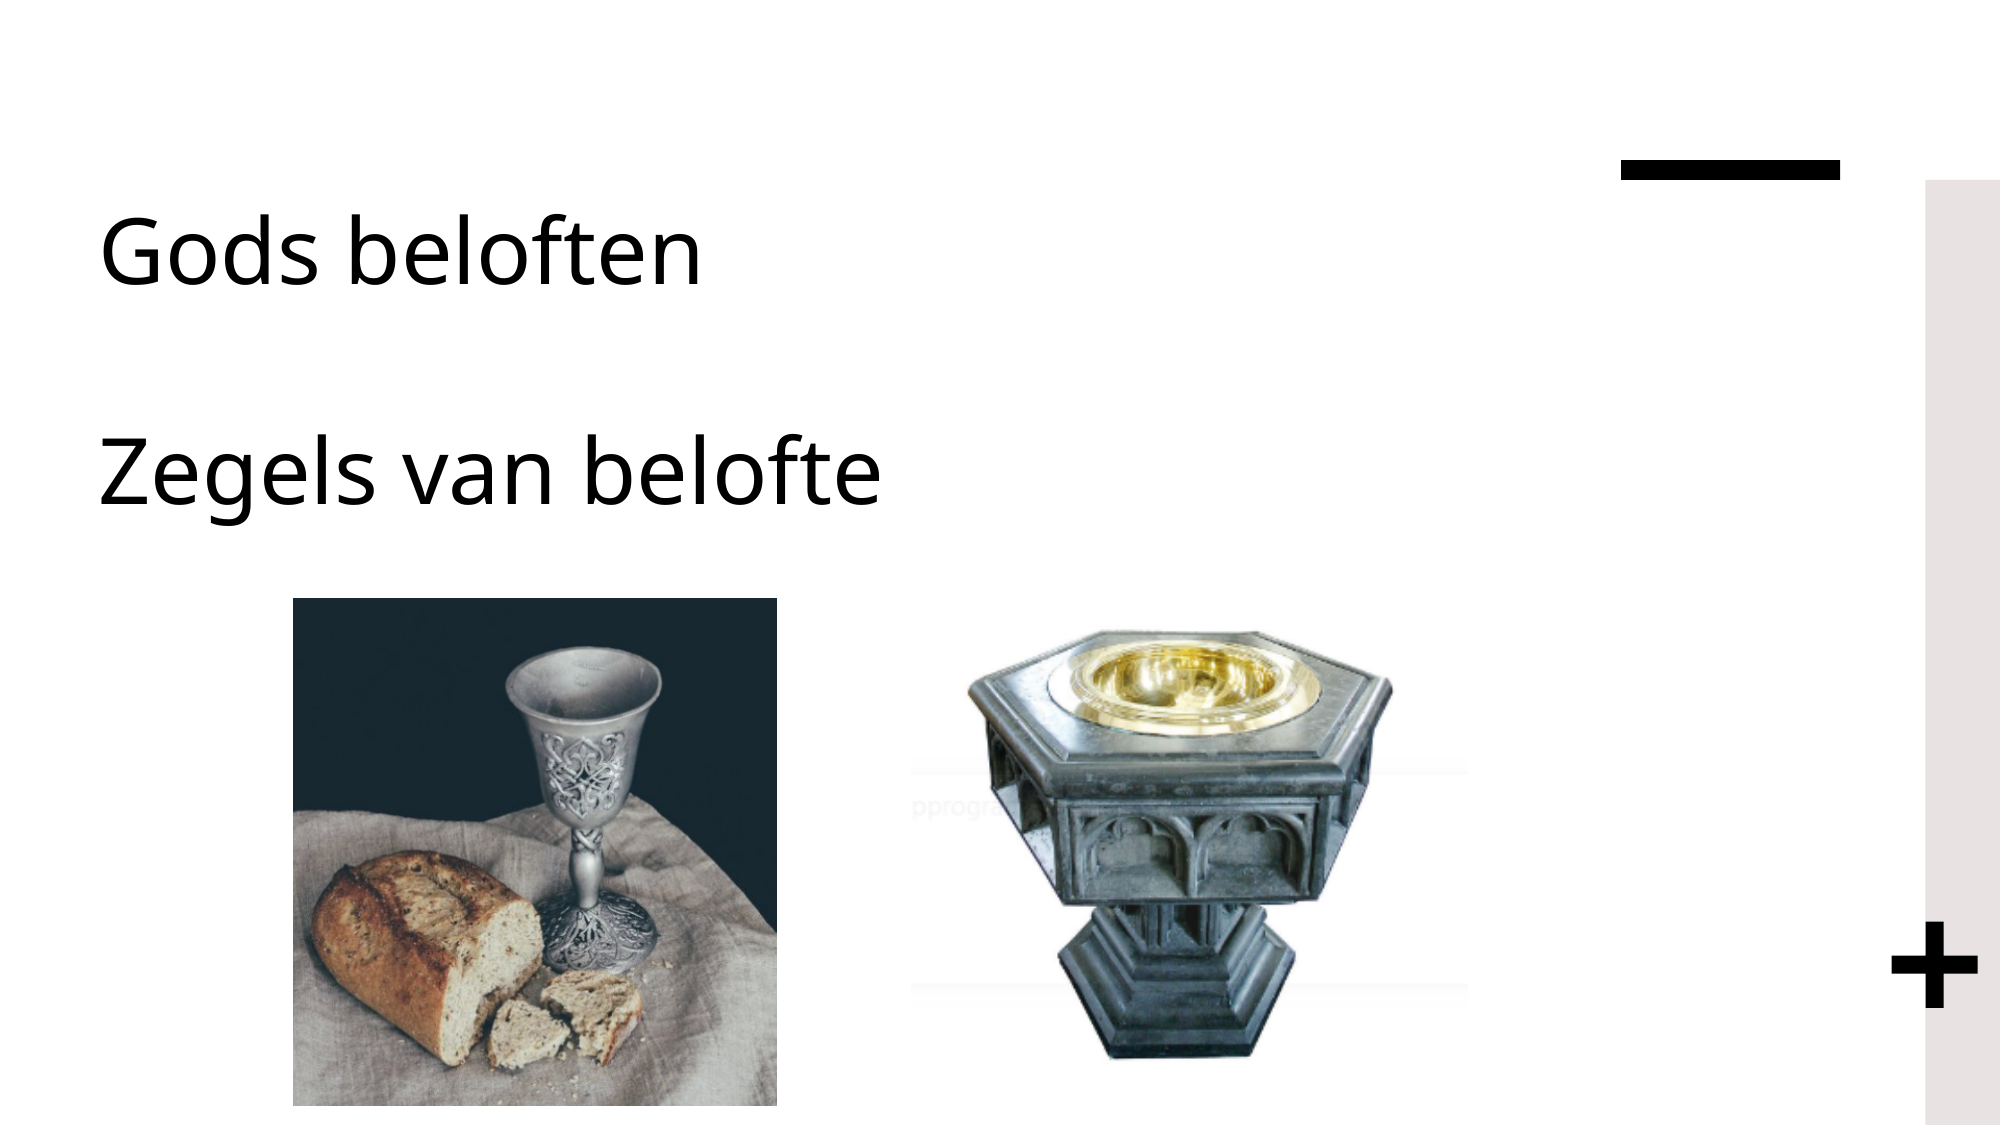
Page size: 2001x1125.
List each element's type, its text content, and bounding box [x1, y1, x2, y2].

picture [911, 562, 1468, 1125]
picture [293, 598, 777, 1106]
title Gods beloften Zegels van belofte [83, 185, 1440, 927]
